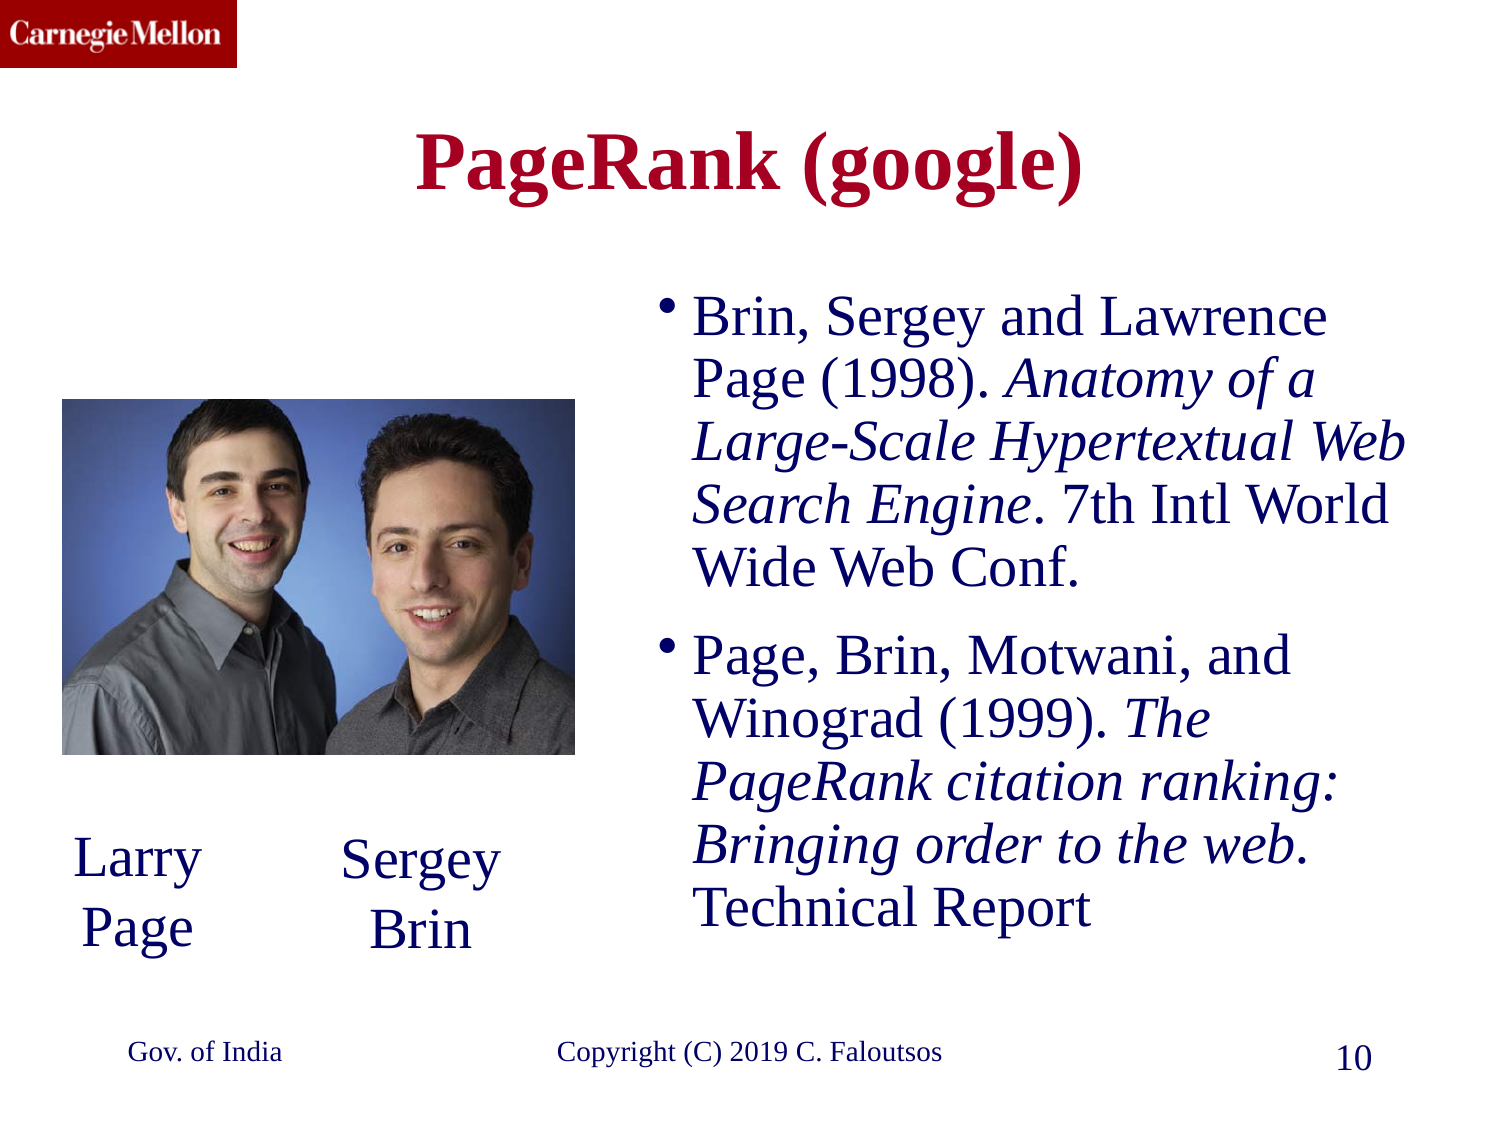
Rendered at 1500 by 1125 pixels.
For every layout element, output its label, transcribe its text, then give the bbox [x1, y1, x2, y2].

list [62, 399, 576, 756]
slide_number 10 [1074, 1024, 1388, 1101]
text_box Brin, Sergey and Lawrence Page (1998). Anatomy of a Large-Scale Hypertextual Web Search Engine. 7th Intl World Wide Web Conf. Page, Brin, Motwani, and Winograd (1999). The PageRank citation ranking: Bringing order to the web. Technical Report [642, 277, 1456, 947]
footer Copyright (C) 2019 C. Faloutsos [512, 1024, 988, 1101]
text_box Sergey Brin [325, 812, 517, 968]
picture [0, 0, 237, 68]
title PageRank (google) [112, 99, 1388, 213]
slide_number Gov. of India [112, 1024, 426, 1101]
text_box Larry Page [58, 810, 218, 966]
